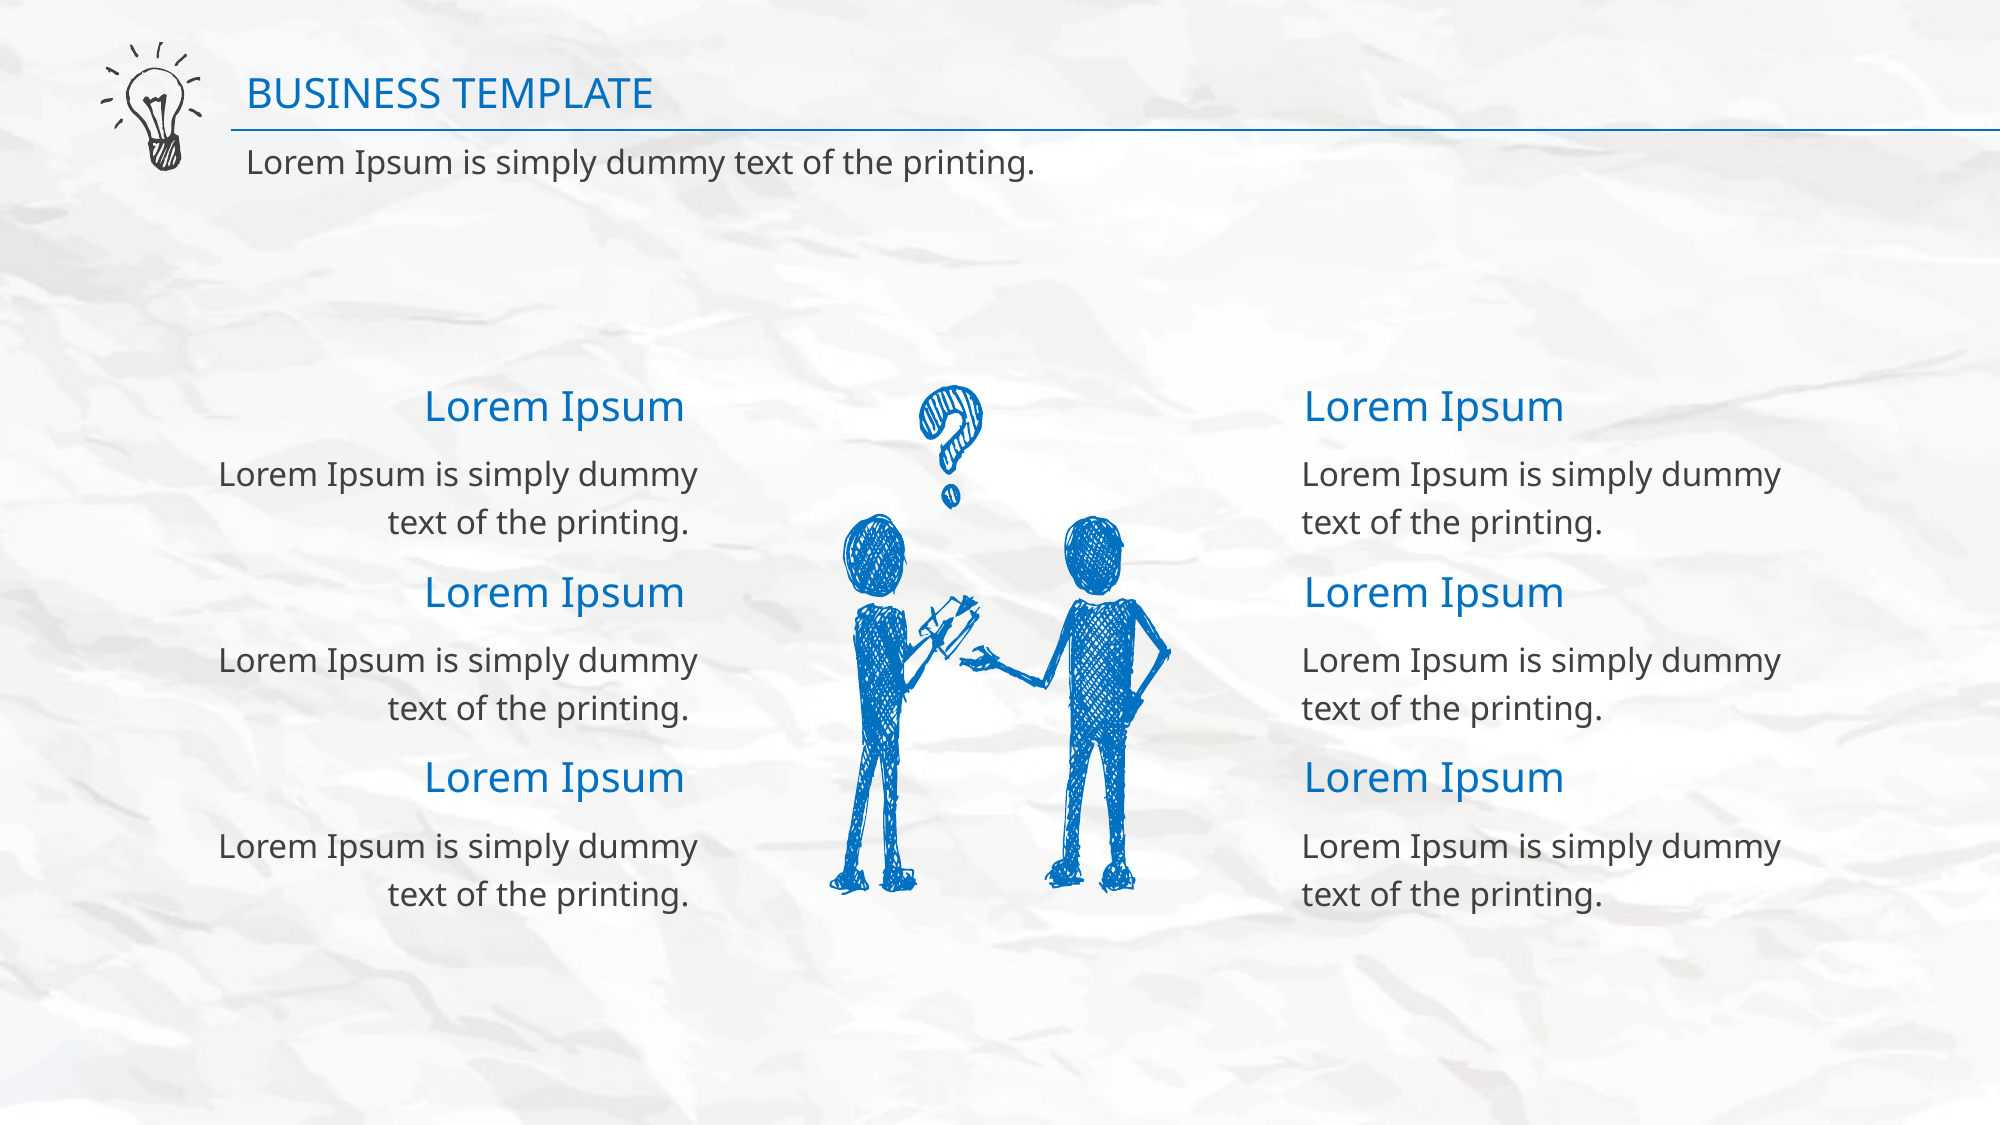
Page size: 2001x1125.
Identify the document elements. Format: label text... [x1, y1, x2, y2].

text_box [1286, 743, 1832, 918]
picture [0, 0, 2000, 1125]
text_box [168, 372, 714, 551]
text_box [168, 743, 714, 918]
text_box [168, 558, 714, 732]
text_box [828, 382, 1172, 896]
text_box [1286, 372, 1832, 547]
text_box Lorem Ipsum is simply dummy text of the printing. [231, 133, 1113, 189]
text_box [1286, 558, 1832, 732]
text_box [100, 41, 203, 172]
text_box BUSINESS TEMPLATE [231, 59, 722, 125]
